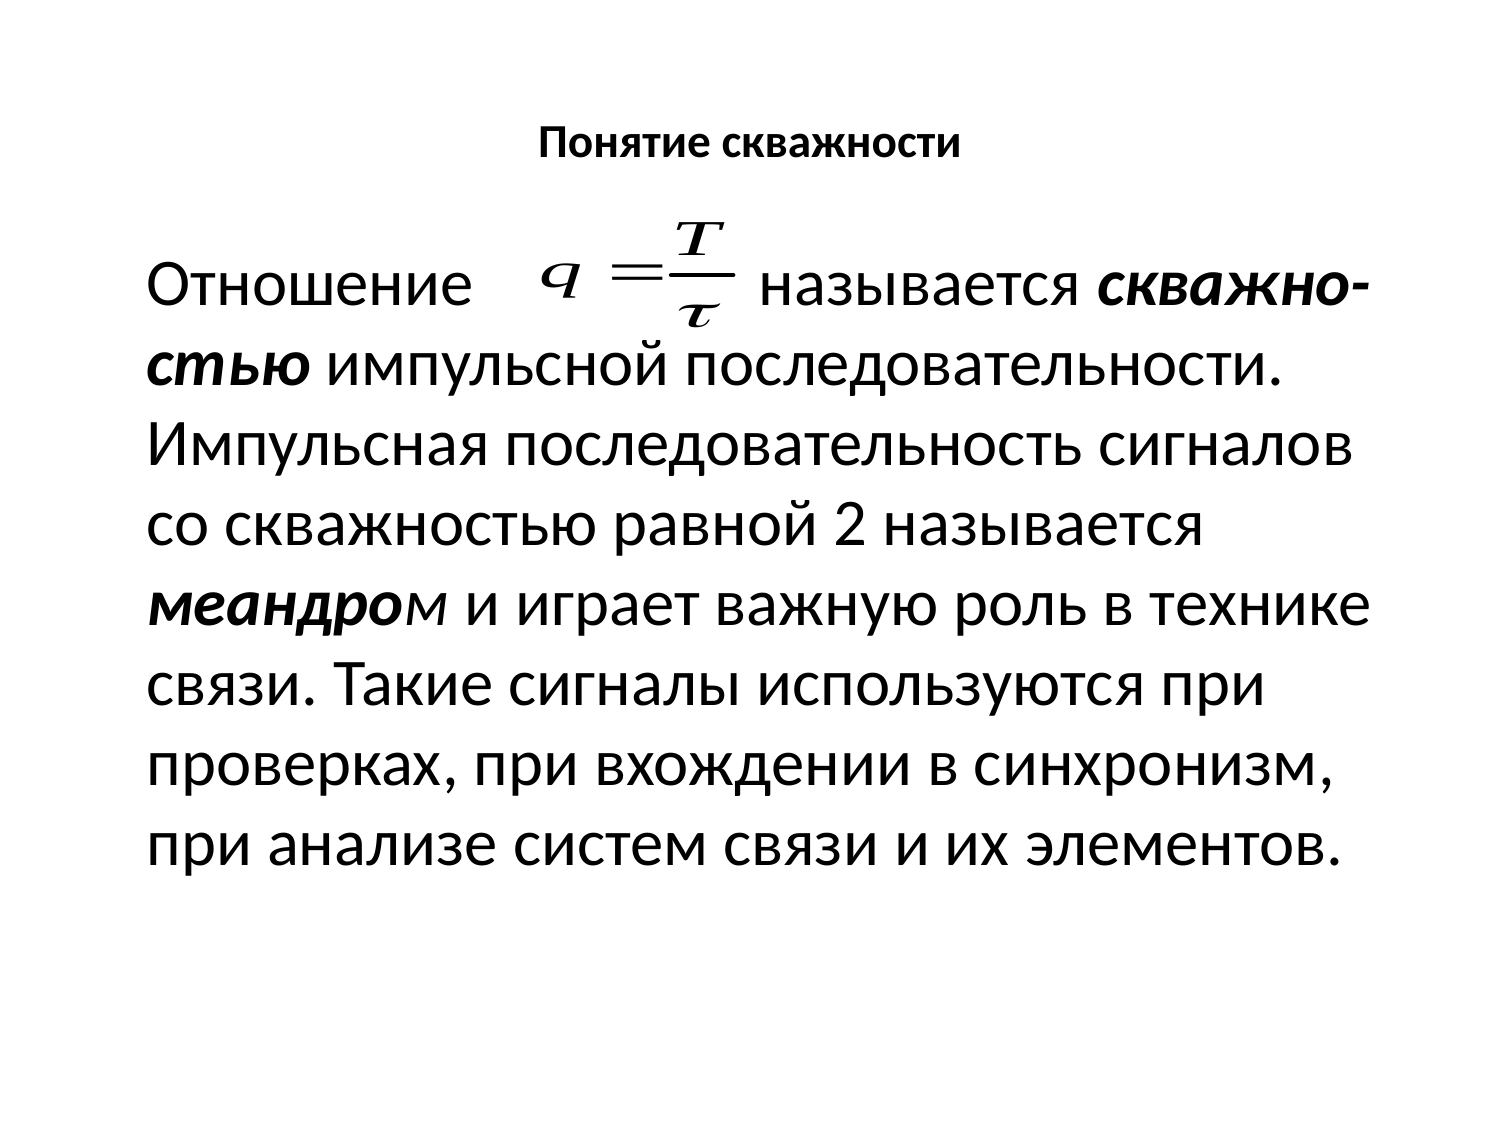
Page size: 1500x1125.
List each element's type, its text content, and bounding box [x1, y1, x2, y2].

title Понятие скважности [75, 45, 1425, 231]
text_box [525, 207, 751, 339]
list Отношение называется скважно- стью импульсной последовательности. Импульсная последовательность сигналов со скважностью равной 2 называется меандром и играет важную роль в технике связи. Такие сигналы используются при проверках, при вхождении в синхронизм, при анализе систем связи и их элементов. [75, 231, 1425, 1059]
